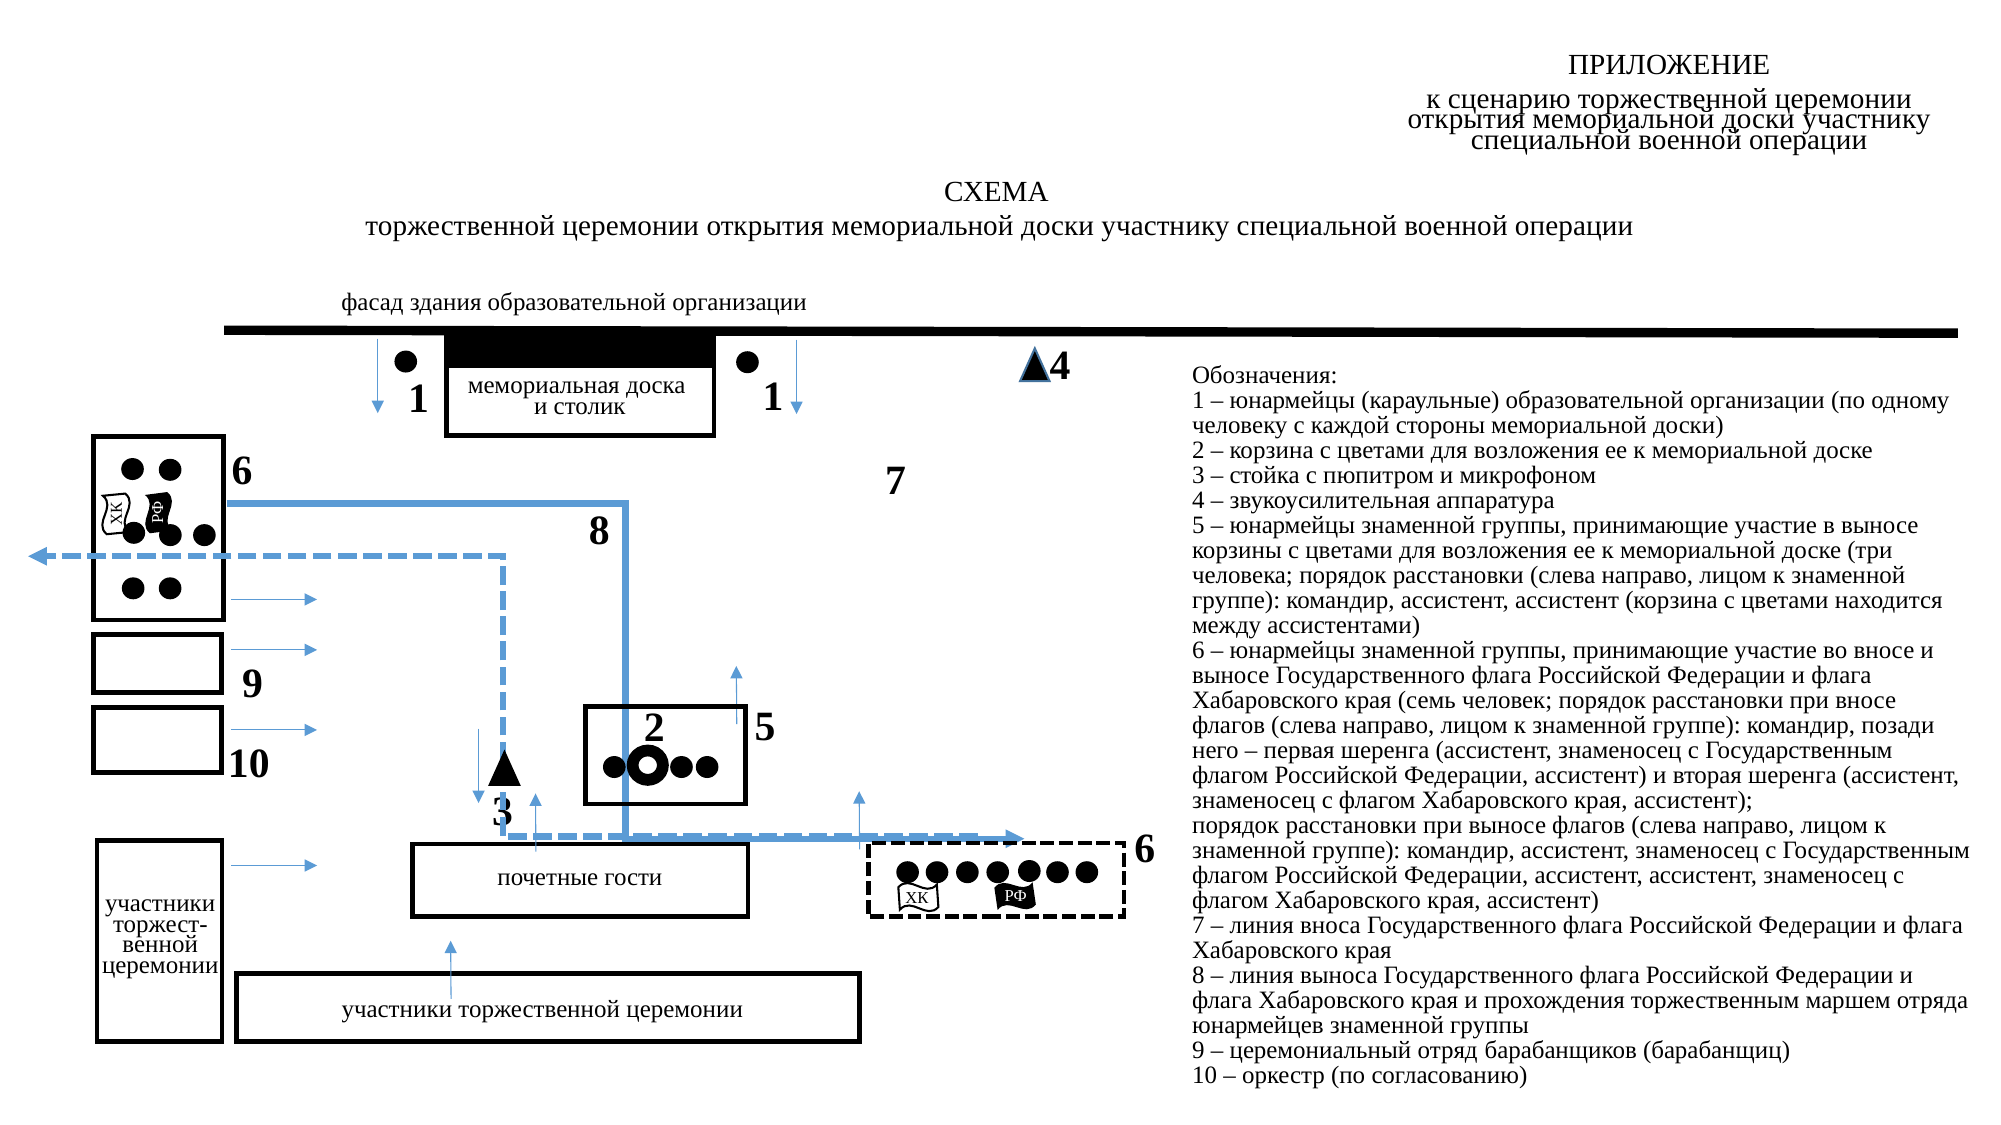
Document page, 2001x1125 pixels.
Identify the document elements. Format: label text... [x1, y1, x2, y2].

text_box [445, 334, 715, 437]
text_box 6 [1119, 813, 1168, 878]
text_box 1 [393, 363, 442, 428]
text_box [93, 436, 225, 556]
text_box [126, 521, 144, 544]
text_box [867, 842, 1125, 917]
text_box 8 [573, 495, 623, 503]
text_box [96, 840, 223, 888]
text_box РФ [989, 876, 1042, 912]
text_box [226, 503, 1025, 839]
text_box [736, 351, 759, 374]
text_box участники торжественной церемонии [303, 994, 782, 1030]
text_box почетные гости [456, 862, 704, 898]
text_box [235, 972, 860, 1042]
text_box участники торжест-венной церемонии [75, 888, 245, 987]
text_box [121, 458, 144, 481]
text_box 4 [1034, 334, 1116, 396]
text_box [158, 458, 182, 481]
text_box 7 [870, 445, 919, 503]
text_box [1018, 345, 1052, 383]
text_box 1 [747, 361, 797, 427]
text_box ХК [97, 487, 133, 541]
text_box ХК [890, 879, 944, 915]
text_box ПРИЛОЖЕНИЕ к сценарию торжественной церемонии открытия мемориальной доски участнику специальной военной операции [1385, 38, 1953, 163]
text_box фасад здания образовательной организации [326, 278, 823, 323]
text_box СХЕМА торжественной церемонии открытия мемориальной доски участнику специальной военной операции [0, 179, 2000, 249]
text_box РФ [139, 485, 174, 538]
text_box [96, 987, 223, 1042]
text_box [394, 350, 418, 373]
text_box [159, 524, 182, 547]
text_box [411, 843, 749, 917]
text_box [28, 556, 978, 837]
text_box Обозначения: 1 – юнармейцы (караульные) образовательной организации (по одному человеку с каждой стороны мемориальной доски) 2 – корзина с цветами для возложения ее к мемориальной доске 3 – стойка с пюпитром и микрофоном 4 – звукоусилительная аппаратура 5 – юнармейцы знаменной группы, принимающие участие в выносе корзины с цветами для возложения ее к мемориальной доске (три человека; порядок расстановки (слева направо, лицом к знаменной группе): командир, ассистент, ассистент (корзина с цветами находится между ассистентами) 6 – юнармейцы знаменной группы, принимающие участие во вносе и выносе Государственного флага Российской Федерации и флага Хабаровского края (семь человек; порядок расстановки при вносе флагов (слева направо, лицом к знаменной группе): командир, позади него – первая шеренга (ассистент, знаменосец с Государственным флагом Российской Федерации, ассистент) и вторая шеренга (ассистент, знаменосец с флагом Хабаровского края, ассистент); порядок расстановки при выносе флагов (слева направо, лицом к знаменной группе): командир, ассистент, знаменосец с Государственным флагом Российской Федерации, ассистент, ассистент, знаменосец с флагом Хабаровского края, ассистент) 7 – линия вноса Государственного флага Российской Федерации и флага Хабаровского края 8 – линия выноса Государственного флага Российской Федерации и флага Хабаровского края и прохождения торжественным маршем отряда юнармейцев знаменной группы 9 – церемониальный отряд барабанщиков (барабанщиц) 10 – оркестр (по согласованию) [1177, 356, 1989, 1096]
text_box [193, 524, 216, 547]
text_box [224, 330, 1958, 334]
text_box 6 [216, 435, 266, 501]
